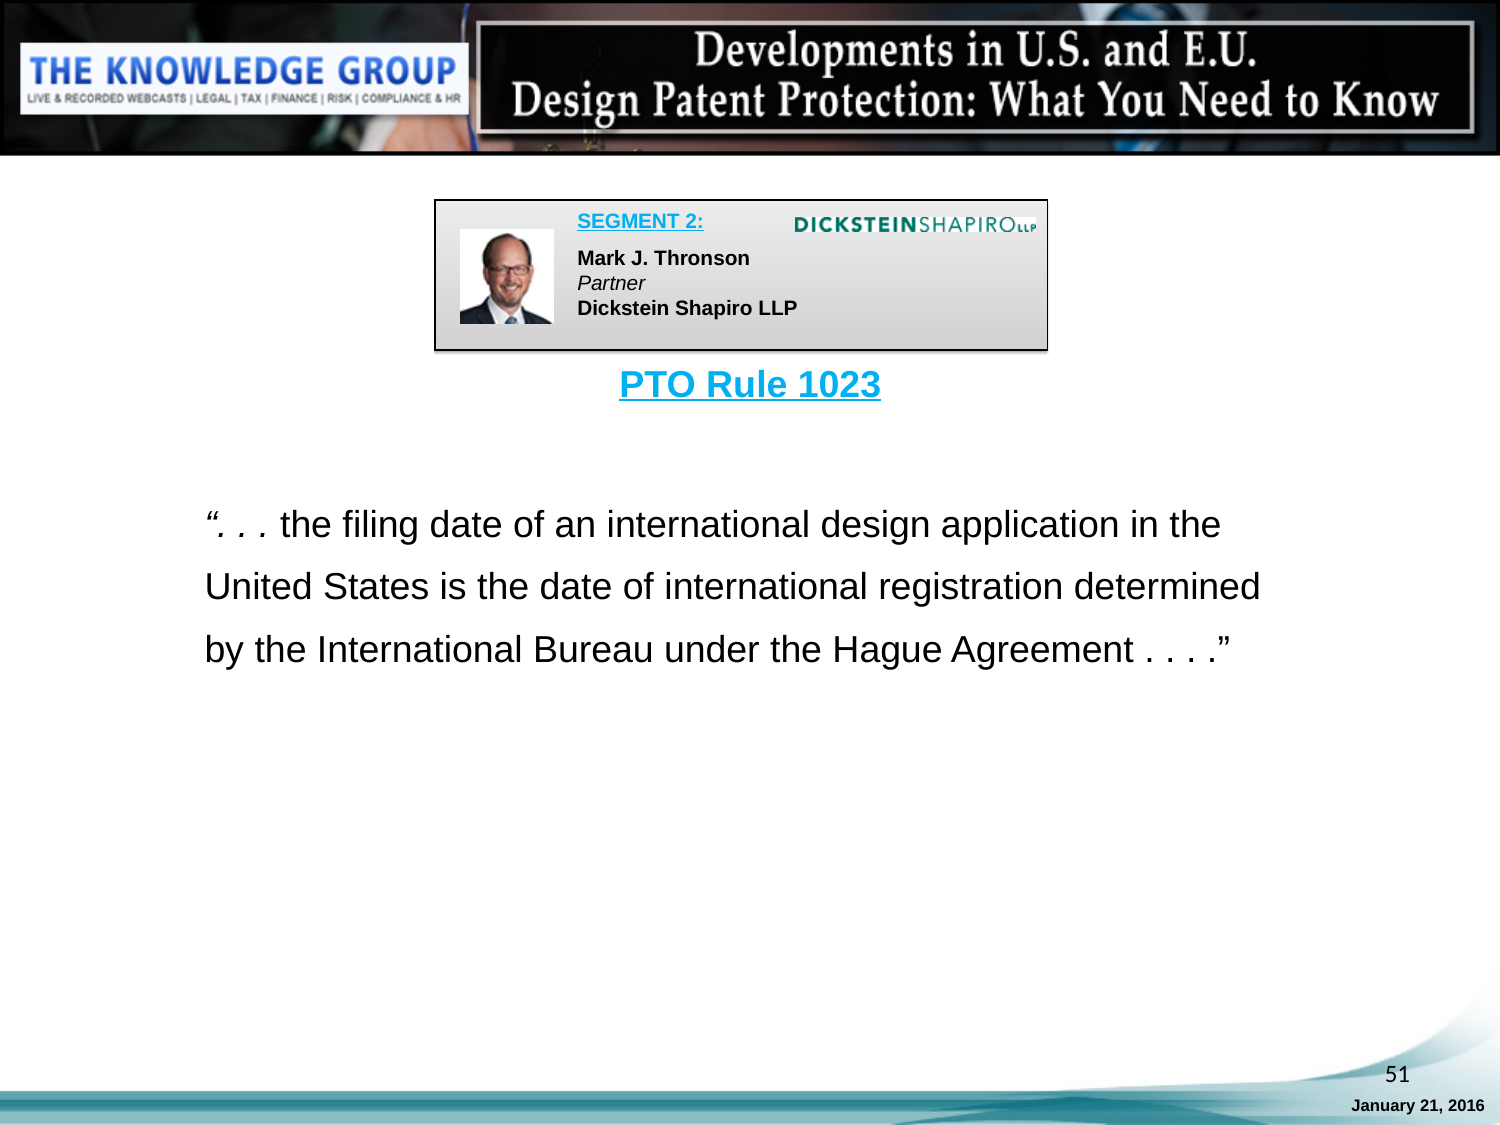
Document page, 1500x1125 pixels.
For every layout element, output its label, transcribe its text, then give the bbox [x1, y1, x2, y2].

picture [0, 412, 1500, 1125]
picture [0, 0, 1500, 352]
text_box January 21, 2016 [1099, 1087, 1500, 1123]
text_box 51 [1074, 1042, 1425, 1103]
text_box “. . . the filing date of an international design application in the United States is the date of international registration determined by the International Bureau under the Hague Agreement . . . .” [189, 474, 1321, 678]
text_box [435, 199, 1048, 350]
text_box PTO Rule 1023 [0, 352, 1500, 412]
